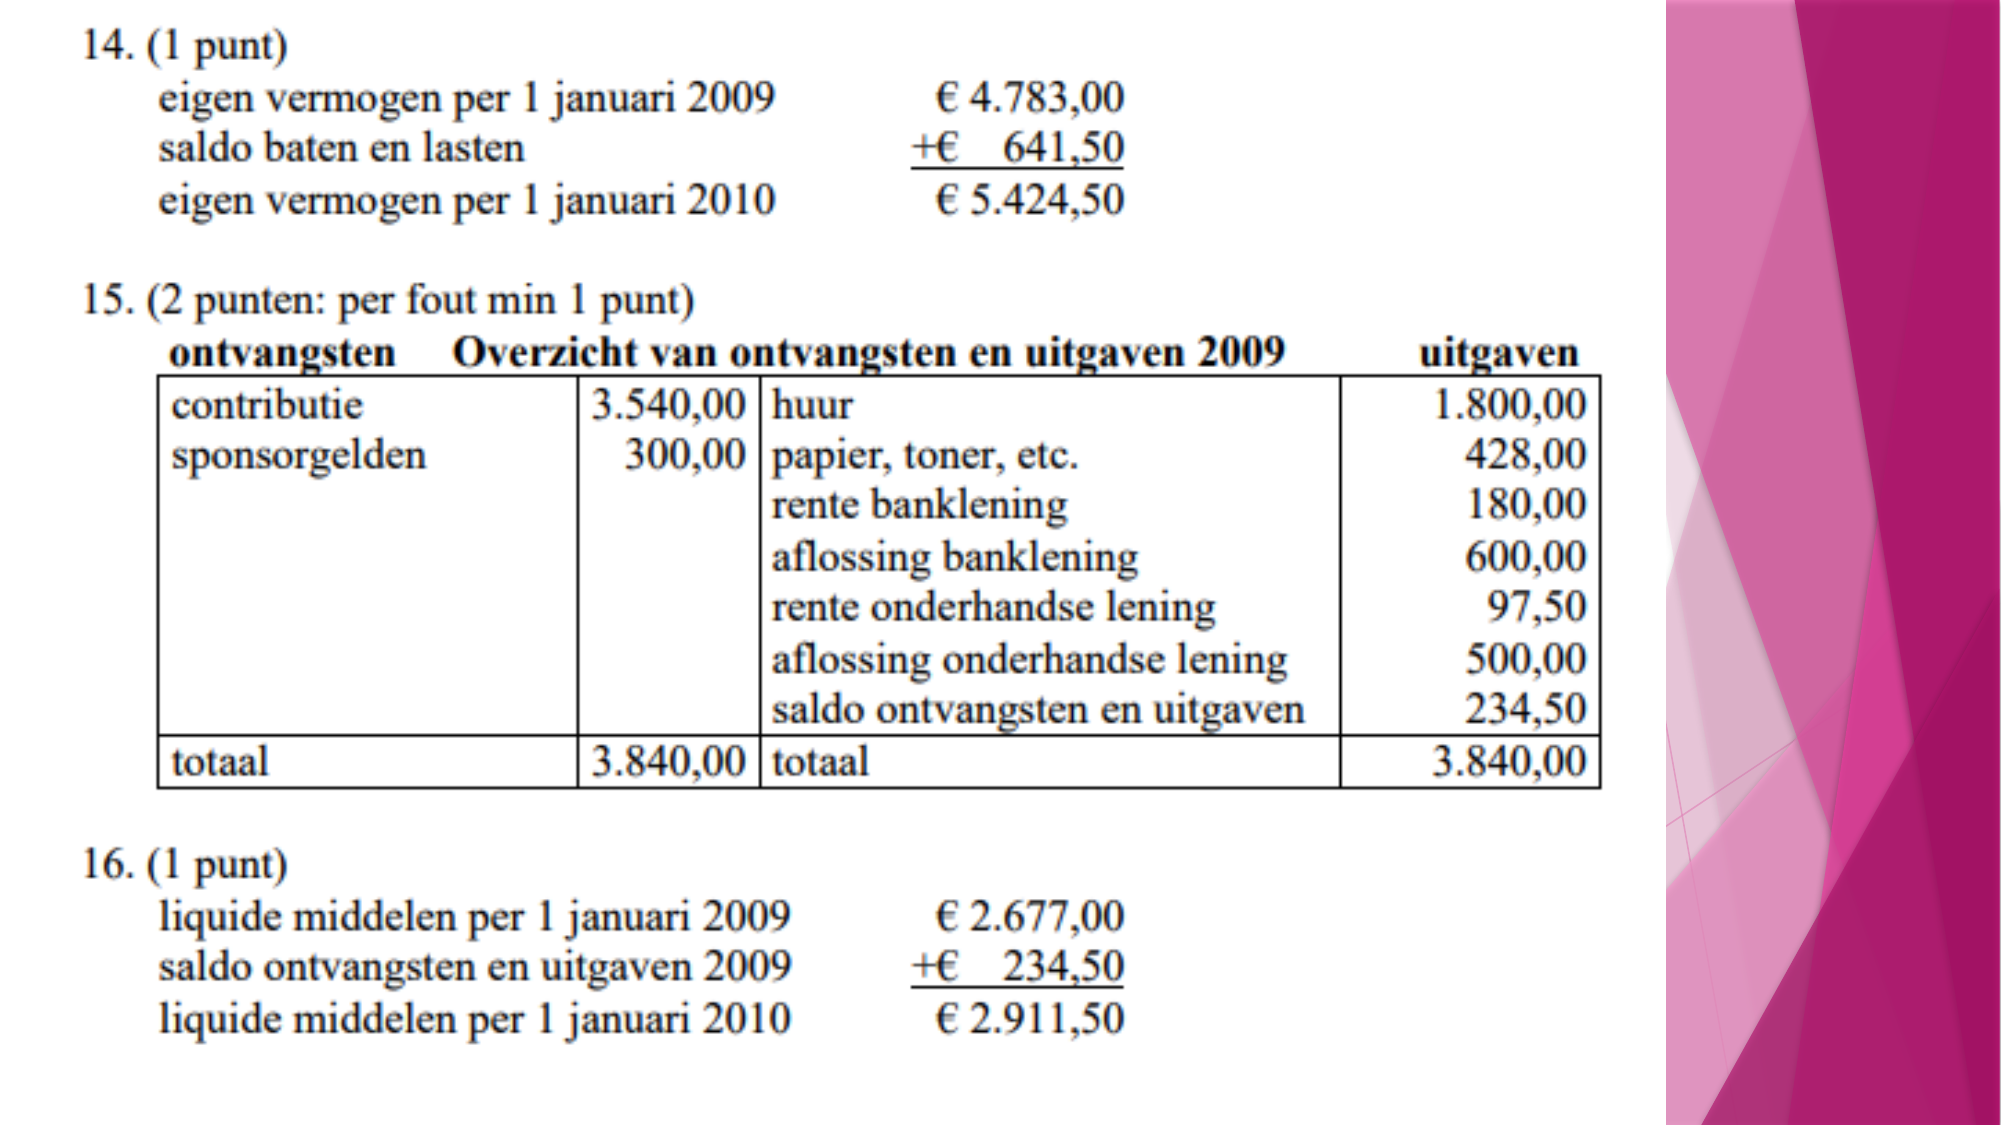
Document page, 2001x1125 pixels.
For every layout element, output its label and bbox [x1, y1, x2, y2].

picture [0, 0, 1667, 1125]
